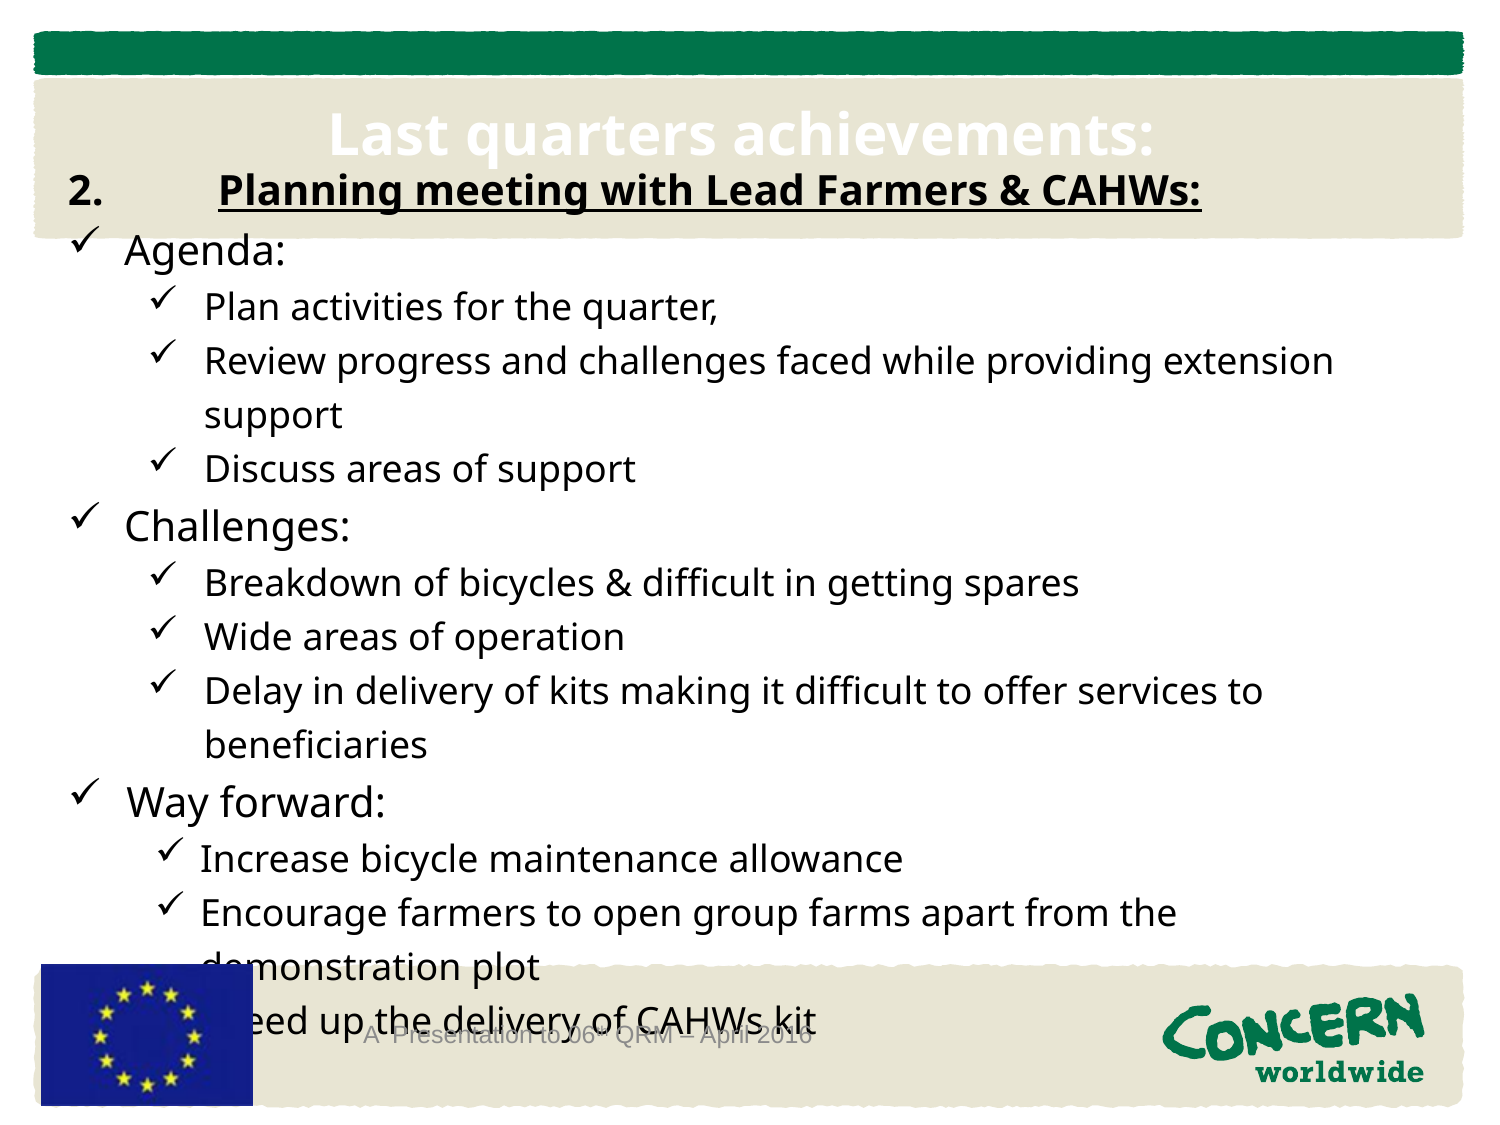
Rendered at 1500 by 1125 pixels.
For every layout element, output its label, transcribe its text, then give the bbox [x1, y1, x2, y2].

list 2. Planning meeting with Lead Farmers & CAHWs: Agenda: Plan activities for the quarter, Review progress and challenges faced while providing extension support Discuss areas of support Challenges: Breakdown of bicycles & difficult in getting spares Wide areas of operation Delay in delivery of kits making it difficult to offer services to beneficiaries Way forward: Increase bicycle maintenance allowance Encourage farmers to open group farms apart from the demonstration plot Speed up the delivery of CAHWs kit [53, 243, 1447, 953]
picture [40, 963, 253, 1107]
list A Presentation to 06th QRM – April 2016 [348, 1011, 1140, 1071]
title Last quarters achievements: [75, 45, 1424, 220]
